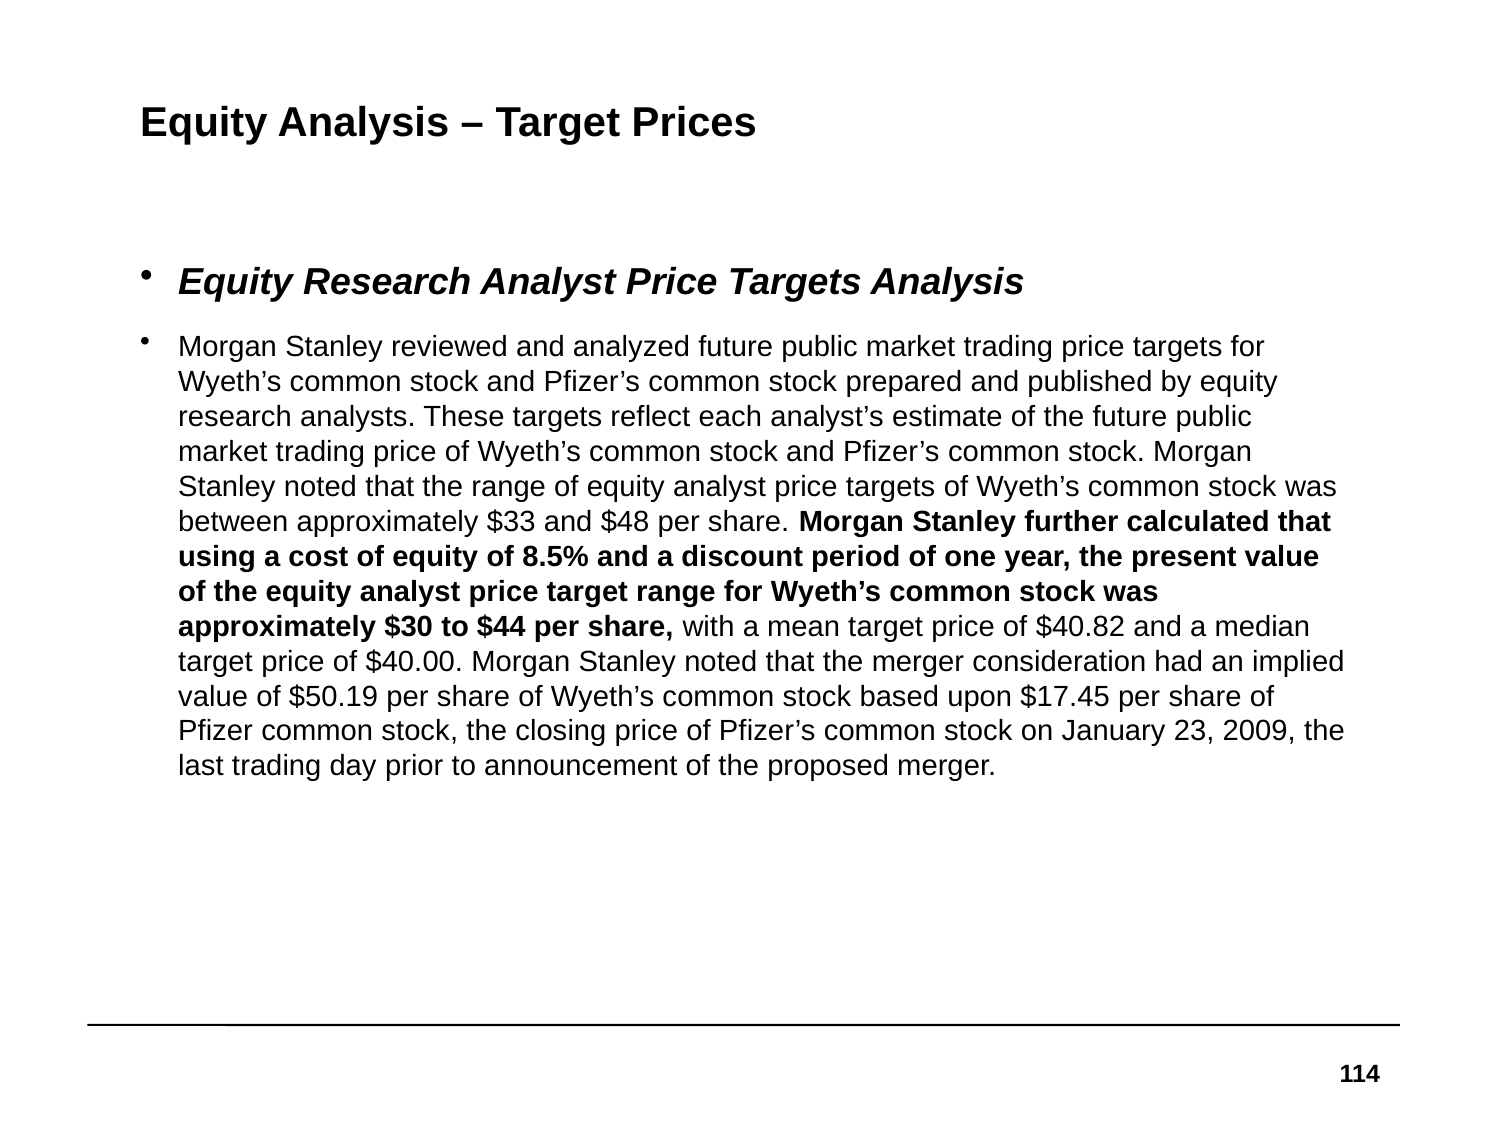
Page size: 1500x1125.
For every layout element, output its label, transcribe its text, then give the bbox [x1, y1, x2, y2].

list Equity Research Analyst Price Targets Analysis Morgan Stanley reviewed and analyzed future public market trading price targets for Wyeth’s common stock and Pfizer’s common stock prepared and published by equity research analysts. These targets reflect each analyst’s estimate of the future public market trading price of Wyeth’s common stock and Pfizer’s common stock. Morgan Stanley noted that the range of equity analyst price targets of Wyeth’s common stock was between approximately $33 and $48 per share. Morgan Stanley further calculated that using a cost of equity of 8.5% and a discount period of one year, the present value of the equity analyst price target range for Wyeth’s common stock was approximately $30 to $44 per share, with a mean target price of $40.82 and a median target price of $40.00. Morgan Stanley noted that the merger consideration had an implied value of $50.19 per share of Wyeth’s common stock based upon $17.45 per share of Pfizer common stock, the closing price of Pfizer’s common stock on January 23, 2009, the last trading day prior to announcement of the proposed merger. [125, 249, 1363, 988]
title Equity Analysis – Target Prices [125, 87, 1375, 225]
